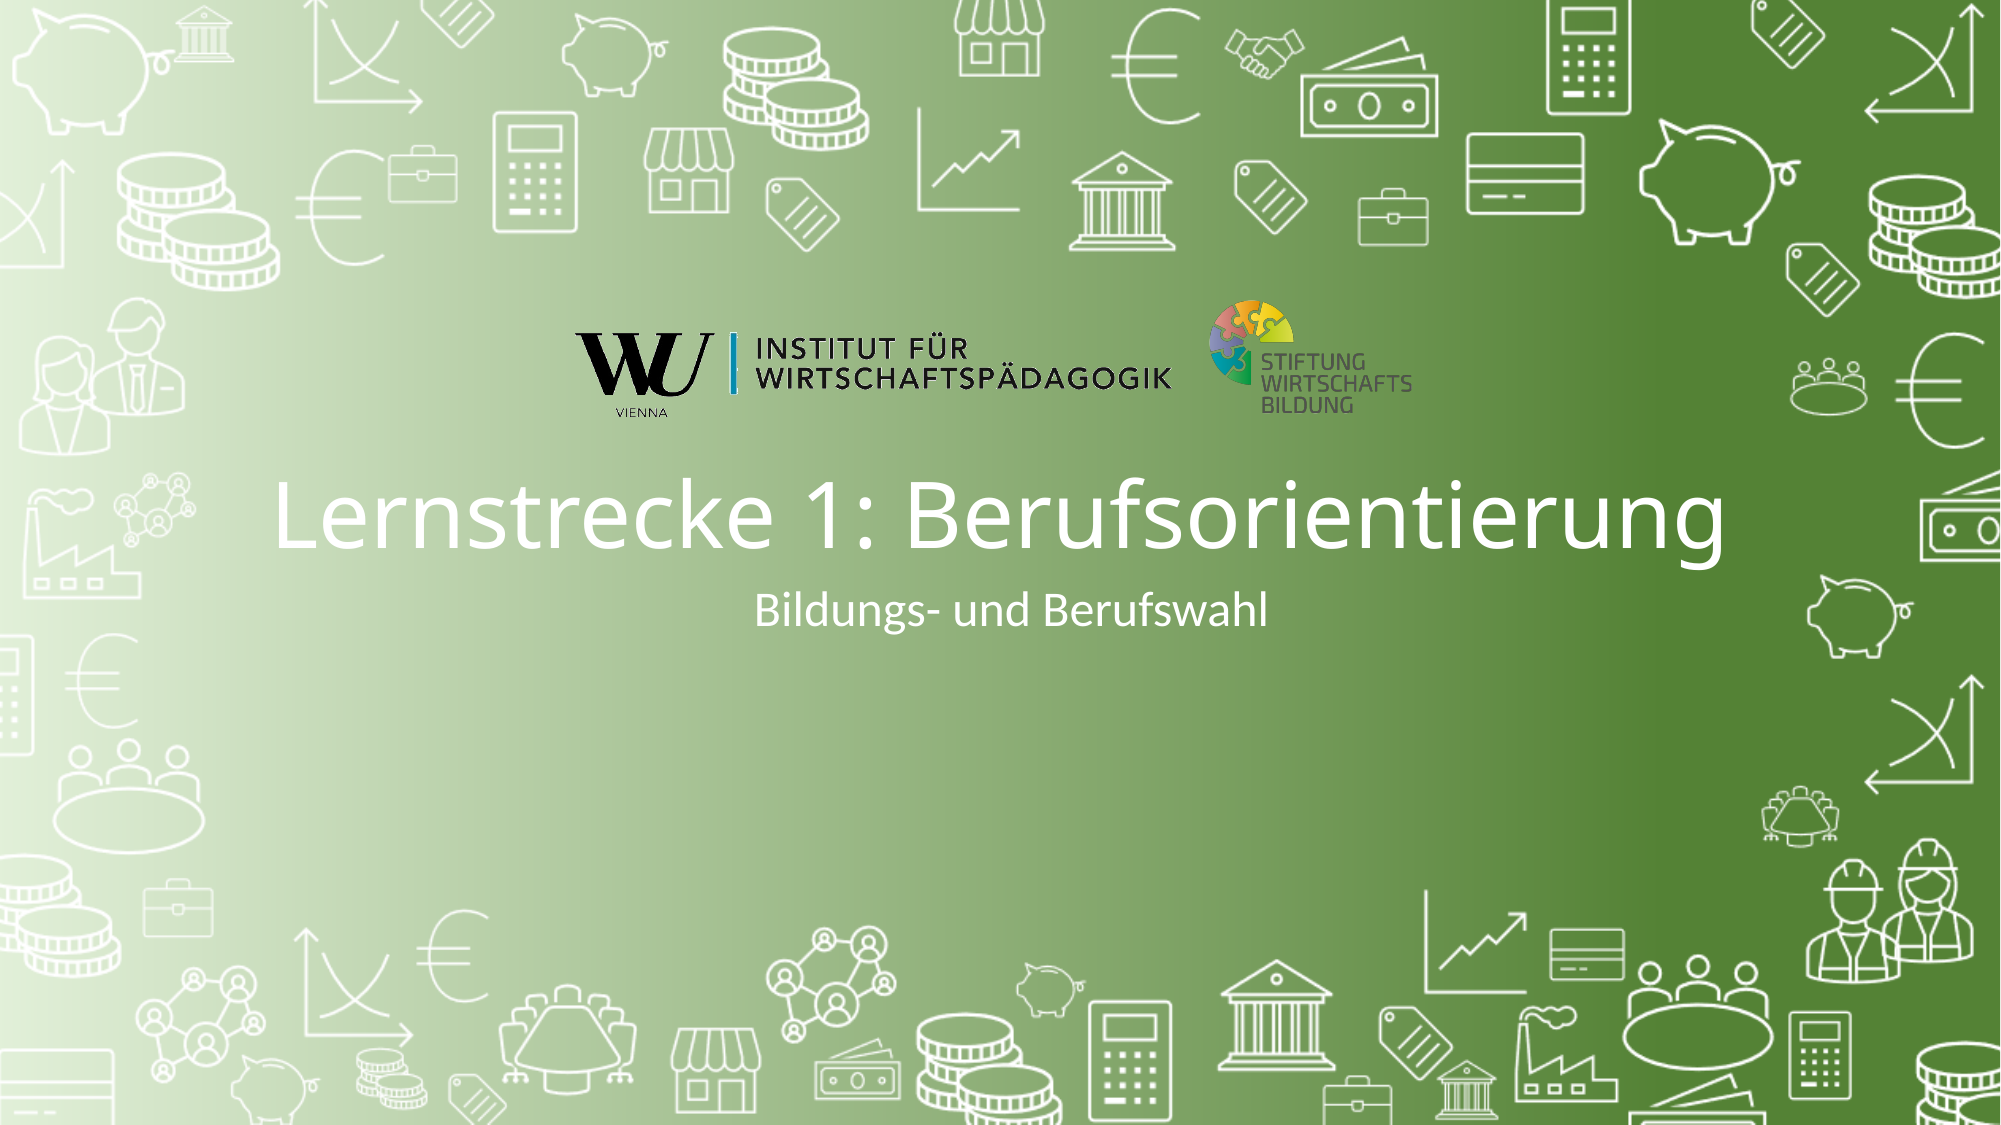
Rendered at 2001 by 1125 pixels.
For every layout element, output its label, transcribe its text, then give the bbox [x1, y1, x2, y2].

picture [0, 0, 2001, 1125]
subtitle Bildungs- und Berufswahl [261, 575, 1762, 848]
title Lernstrecke 1: Berufsorientierung [249, 396, 1750, 576]
